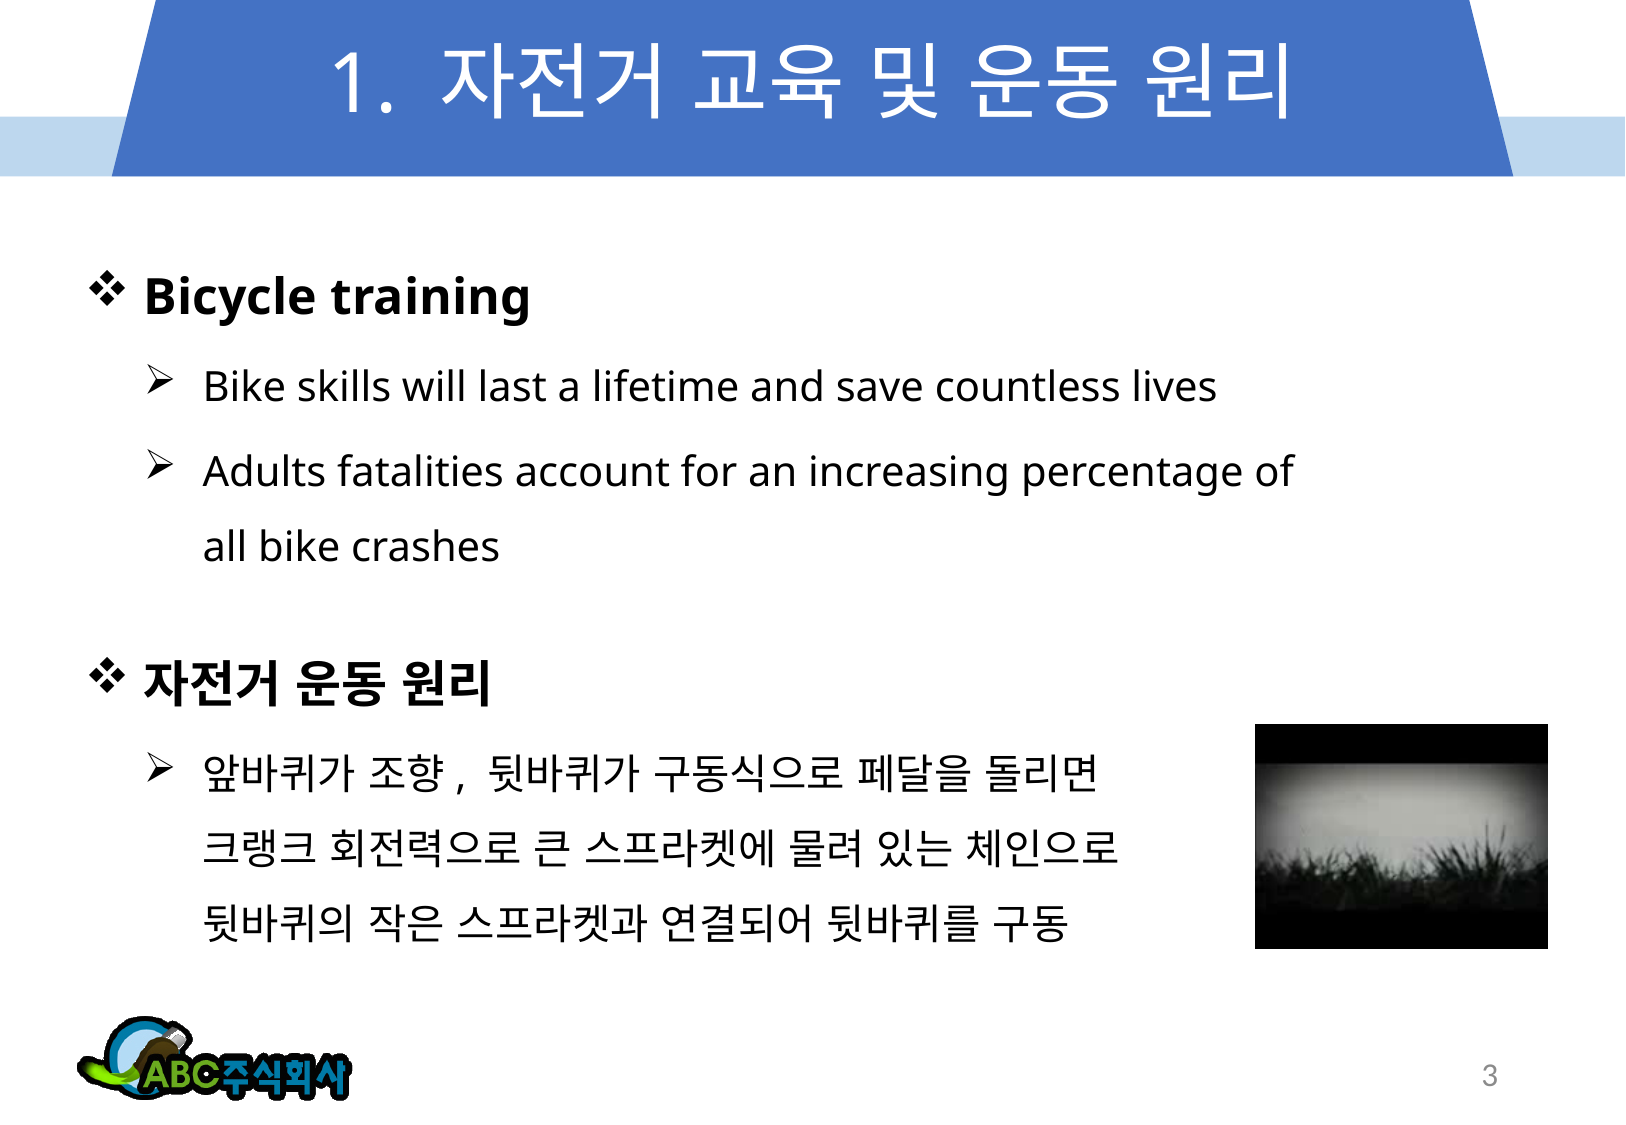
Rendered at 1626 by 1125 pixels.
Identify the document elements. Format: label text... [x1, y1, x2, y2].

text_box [1254, 724, 1549, 950]
picture [64, 1006, 360, 1107]
slide_number 3 [1147, 1042, 1514, 1103]
title 1. 자전거 교육 및 운동 원리 [0, 0, 1625, 174]
text_box 자전거 운동 원리 앞바퀴가 조향, 뒷바퀴가 구동식으로 페달을 돌리면 크랭크 회전력으로 큰 스프라켓에 물려 있는 체인으로 뒷바퀴의 작은 스프라켓과 연결되어 뒷바퀴를 구동 [70, 614, 1221, 982]
list Bicycle training Bike skills will last a lifetime and save countless lives Adults fatalities account for an increasing percentage of all bike crashes [70, 226, 1353, 594]
